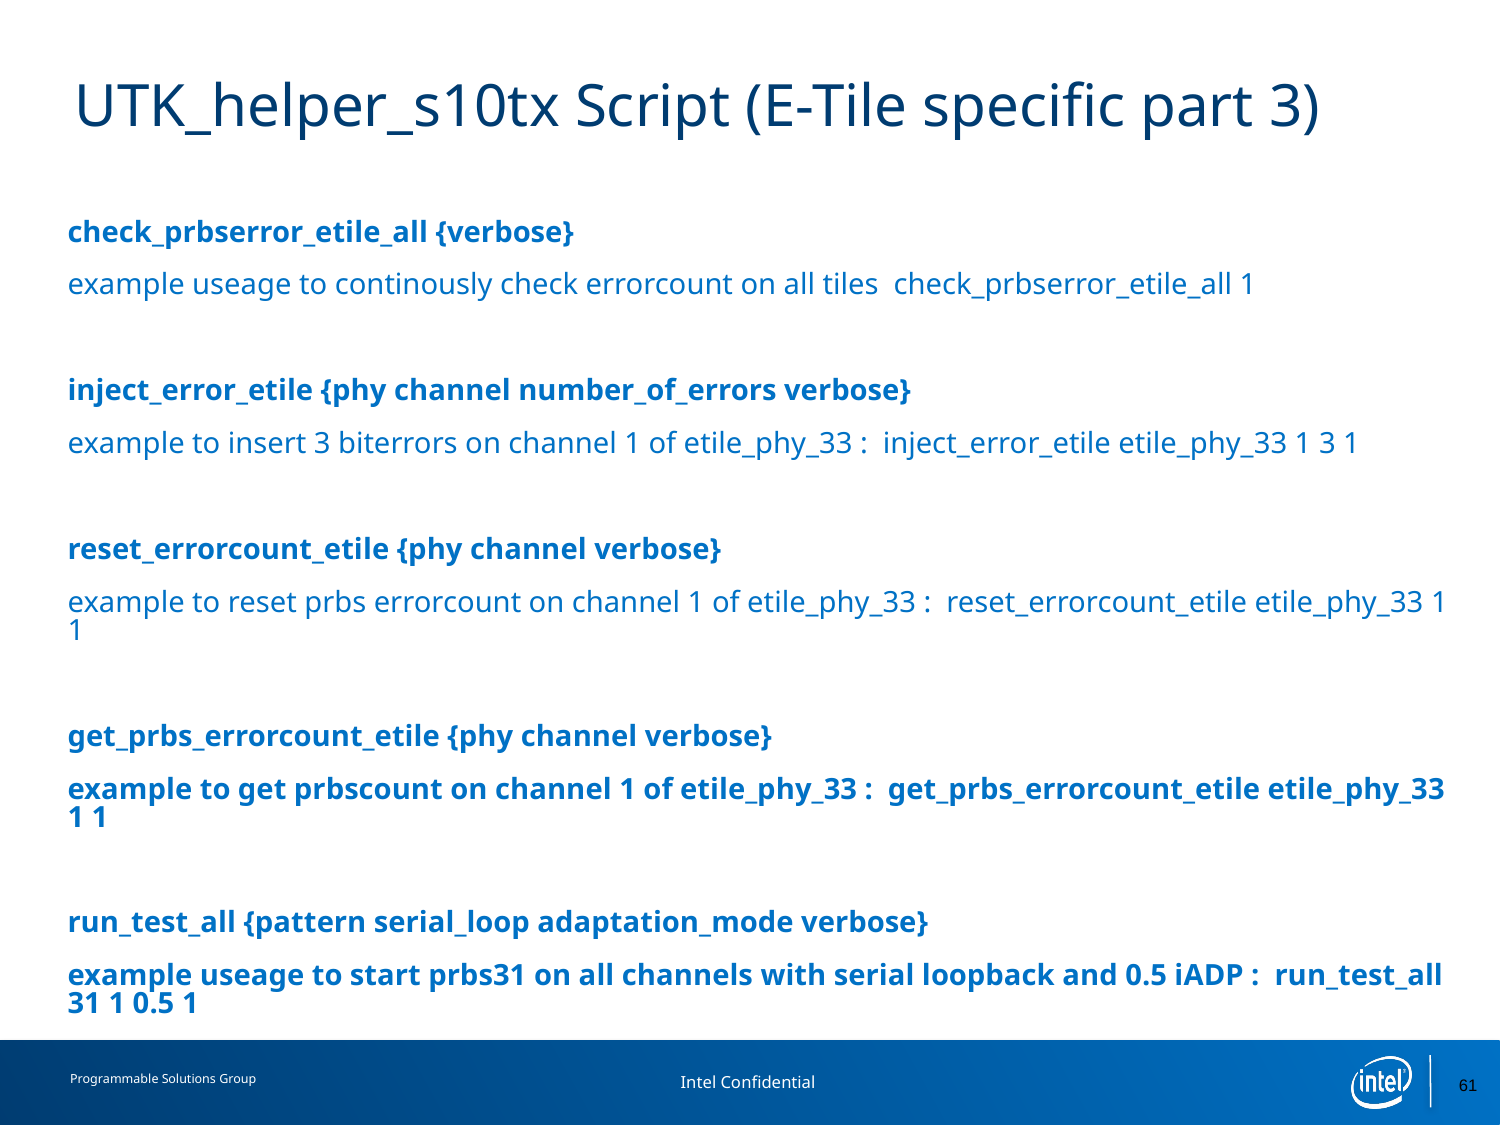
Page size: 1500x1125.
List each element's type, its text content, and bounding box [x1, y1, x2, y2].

list check_prbserror_etile_all {verbose} example useage to continously check errorcount on all tiles check_prbserror_etile_all 1 inject_error_etile {phy channel number_of_errors verbose} example to insert 3 biterrors on channel 1 of etile_phy_33 : inject_error_etile etile_phy_33 1 3 1 reset_errorcount_etile {phy channel verbose} example to reset prbs errorcount on channel 1 of etile_phy_33 : reset_errorcount_etile etile_phy_33 1 1 get_prbs_errorcount_etile {phy channel verbose} example to get prbscount on channel 1 of etile_phy_33 : get_prbs_errorcount_etile etile_phy_33 1 1 run_test_all {pattern serial_loop adaptation_mode verbose} example useage to start prbs31 on all channels with serial loopback and 0.5 iADP : run_test_all 31 1 0.5 1 [67, 159, 1463, 1033]
title UTK_helper_s10tx Script (E-Tile specific part 3) [74, 67, 1425, 159]
slide_number 61 [1127, 1055, 1478, 1116]
